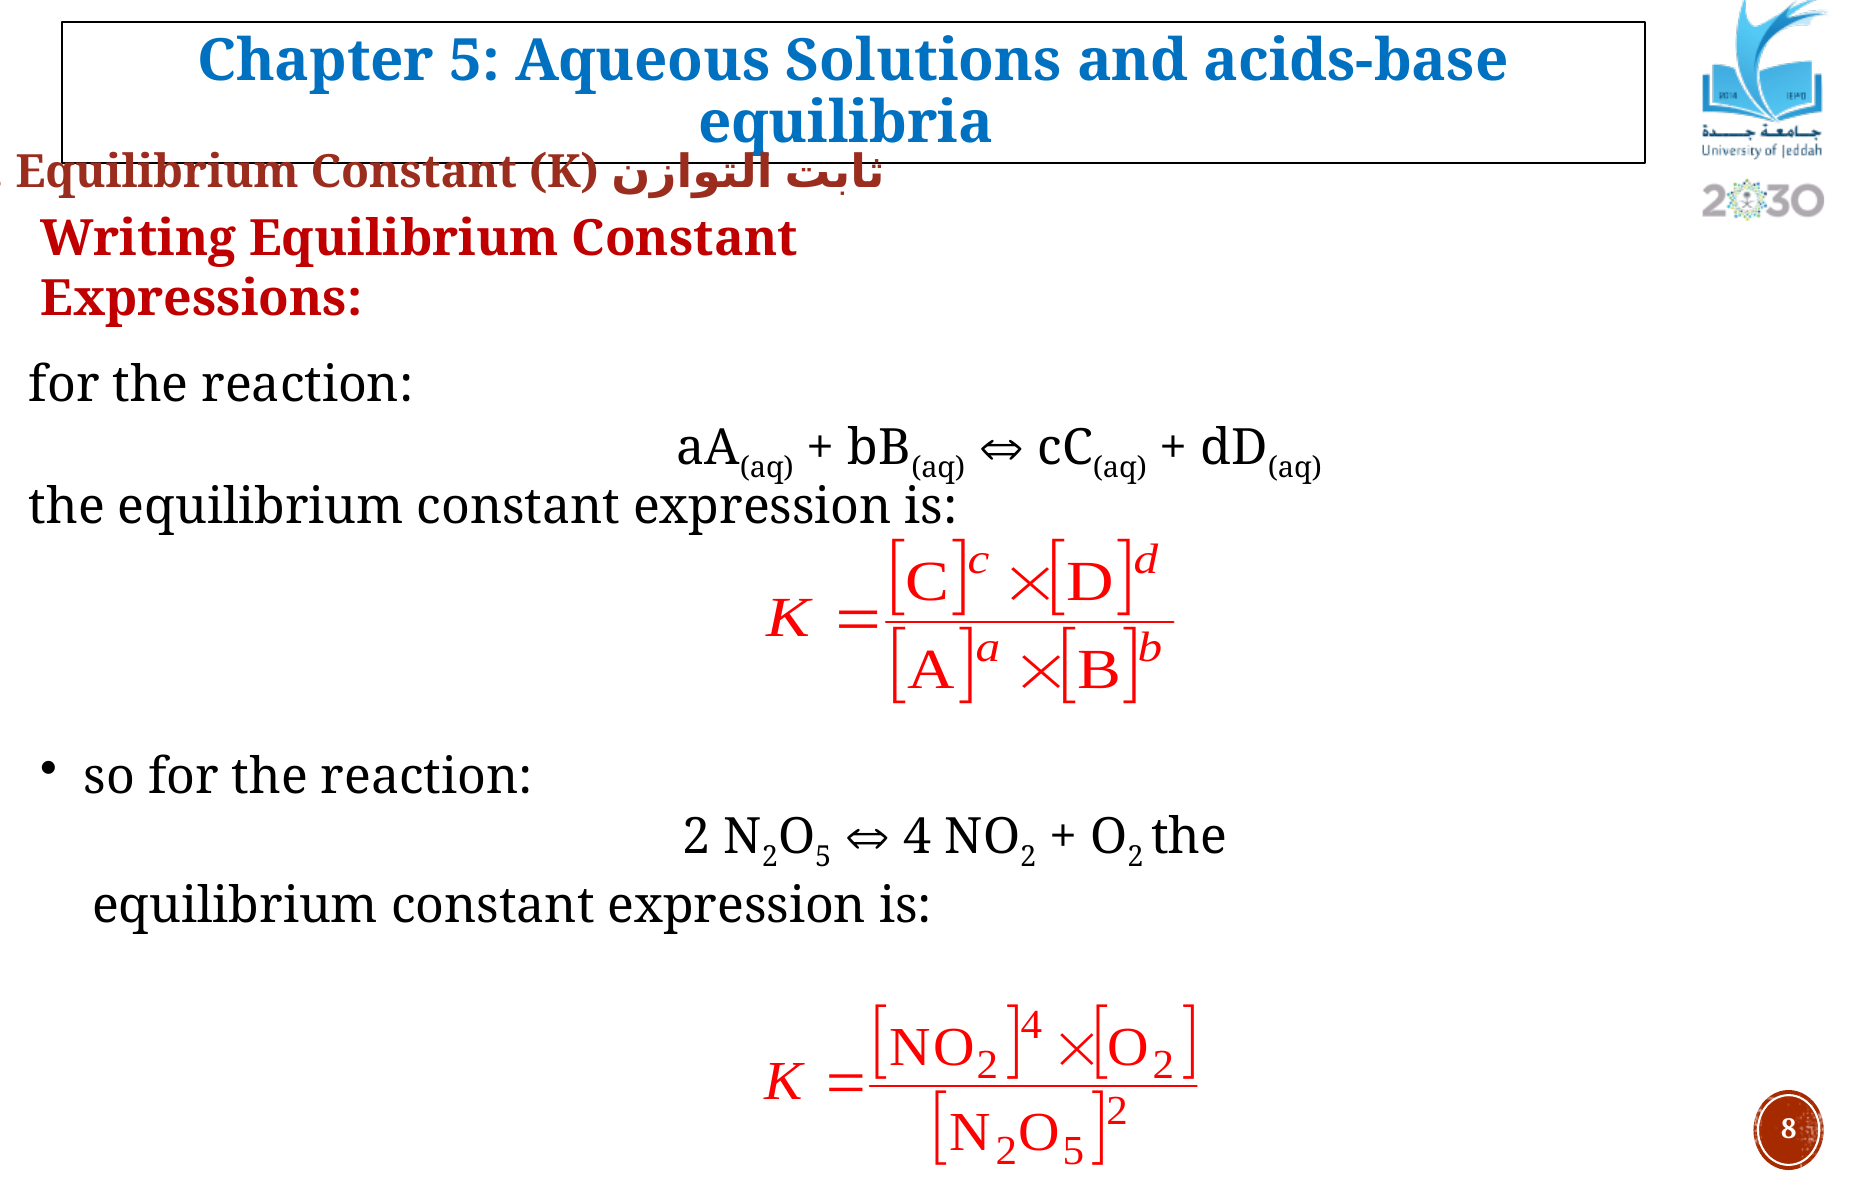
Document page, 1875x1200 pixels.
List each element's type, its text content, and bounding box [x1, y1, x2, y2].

picture [756, 996, 1203, 1173]
picture [1681, 0, 1846, 227]
picture [756, 530, 1182, 707]
text_box for the reaction: aA(aq) + bB(aq)  cC(aq) + dD(aq) the equilibrium constant expression is: [13, 355, 1764, 618]
text_box 5.2. Equilibrium Constant (K) ثابت التوازن [0, 134, 912, 205]
text_box Writing Equilibrium Constant Expressions: [25, 236, 1052, 295]
slide_number 8 [1739, 1097, 1838, 1162]
text_box so for the reaction: 2 N2O5  4 NO2 + O2 the equilibrium constant expression is: [25, 736, 1846, 1000]
text_box Chapter 5: Aqueous Solutions and acids-base equilibria [61, 21, 1646, 164]
